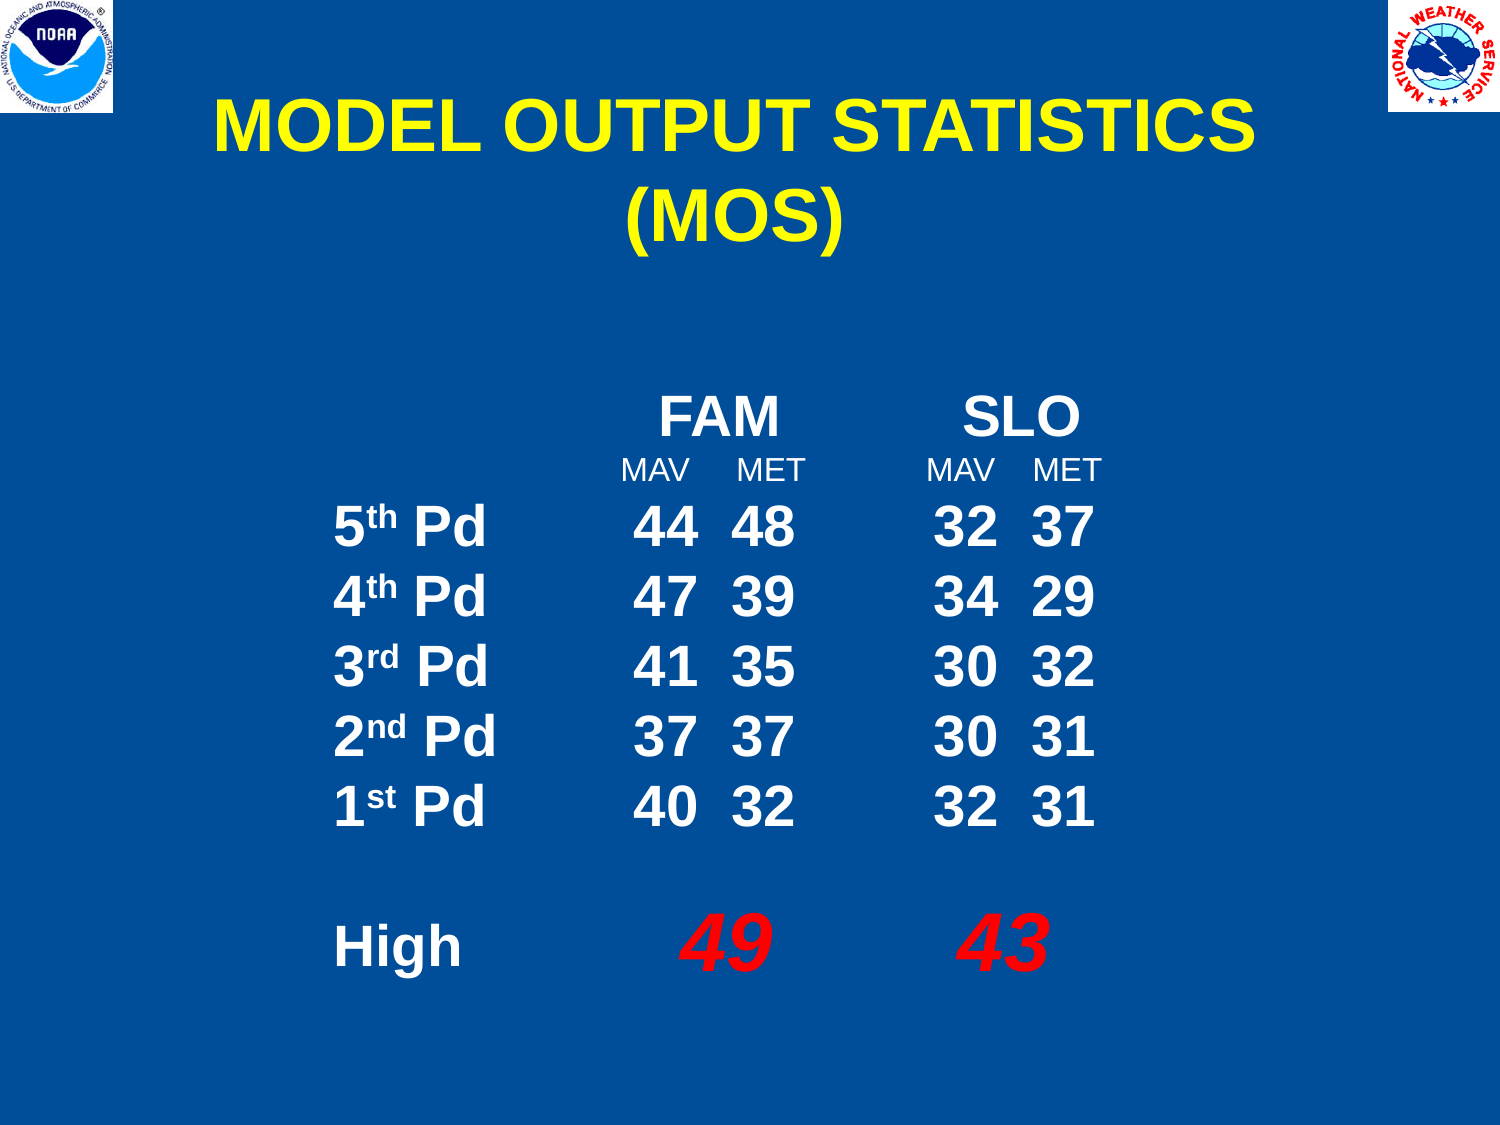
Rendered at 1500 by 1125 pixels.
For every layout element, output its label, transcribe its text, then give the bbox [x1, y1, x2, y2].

picture [0, 0, 113, 113]
text_box 49 43 [595, 880, 1077, 996]
text_box FAM SLO MAV MET MAV MET 5th Pd 44 48 32 37 4th Pd 47 39 34 29 3rd Pd 41 35 30 32 2nd Pd 37 37 30 31 1st Pd 40 32 32 31 High [318, 370, 1388, 986]
text_box MODEL OUTPUT STATISTICS (MOS) [141, 68, 1330, 264]
picture [1388, 0, 1500, 112]
